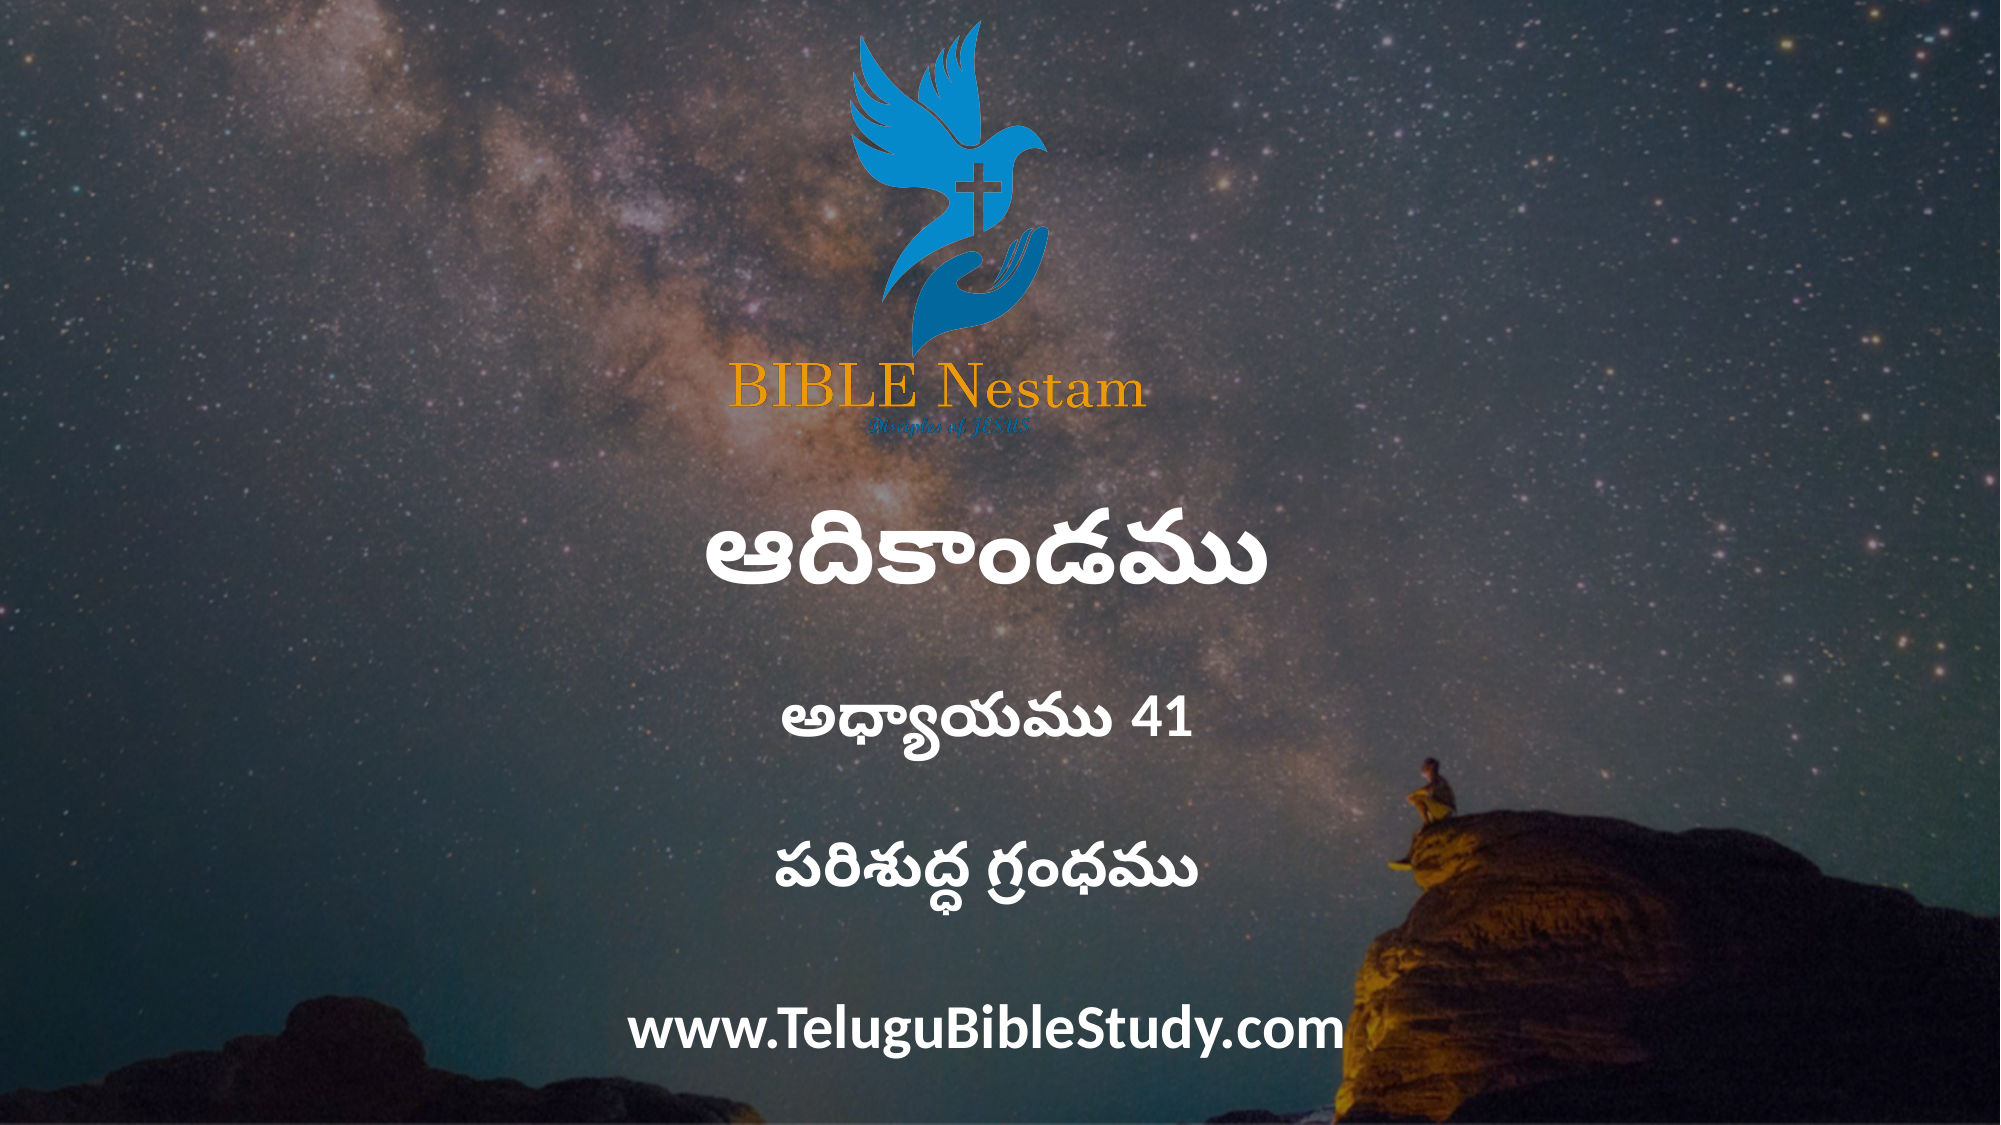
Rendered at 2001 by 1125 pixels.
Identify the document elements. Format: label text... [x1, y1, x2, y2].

title ఆదికాండము [50, 437, 1925, 646]
subtitle అధ్యాయము 41 పరిశుద్ధ గ్రంధము www.TeluguBibleStudy.com [50, 666, 1925, 1084]
picture [0, 0, 2000, 1125]
